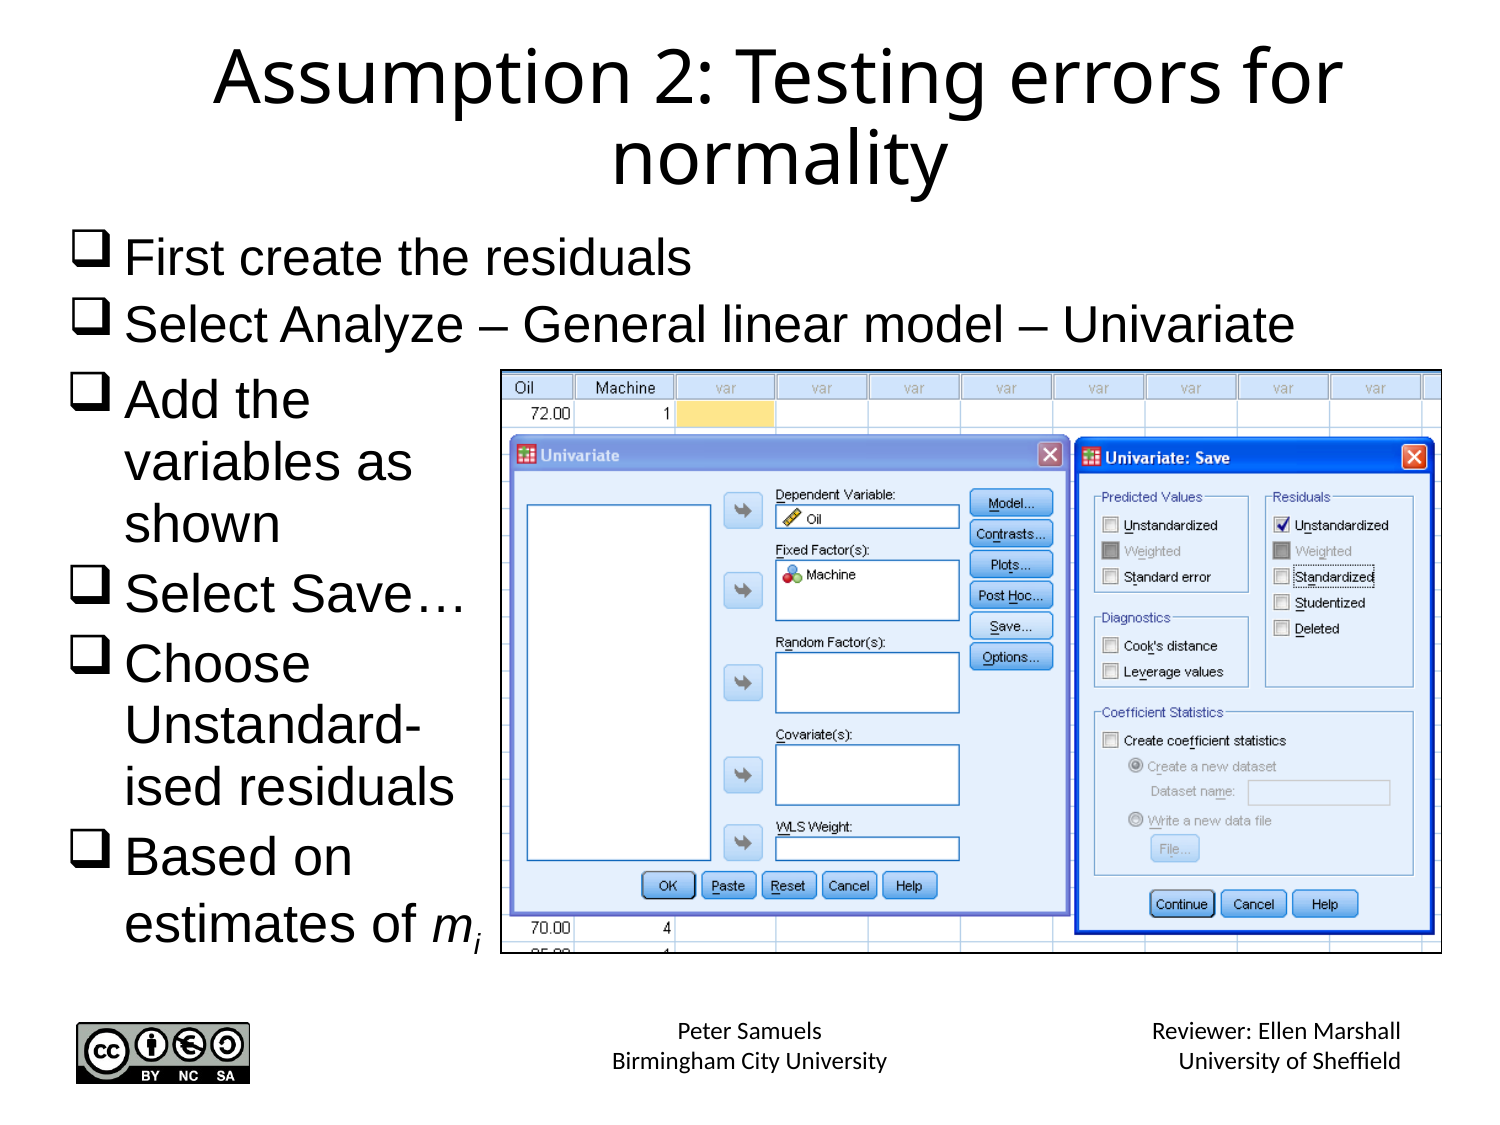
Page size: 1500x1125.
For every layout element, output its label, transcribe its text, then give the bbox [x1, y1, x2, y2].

title Assumption 2: Testing errors for normality [112, 30, 1447, 209]
text_box Reviewer: Ellen Marshall University of Sheffield [1038, 1007, 1417, 1083]
picture [76, 1022, 251, 1084]
text_box Add the variables as shown Select Save… Choose Unstandard-ised residuals Based on estimates of mi [51, 361, 501, 952]
text_box Peter Samuels Birmingham City University [549, 1007, 951, 1083]
list First create the residuals Select Analyze – General linear model – Univariate [53, 219, 1395, 362]
picture [501, 370, 1442, 953]
